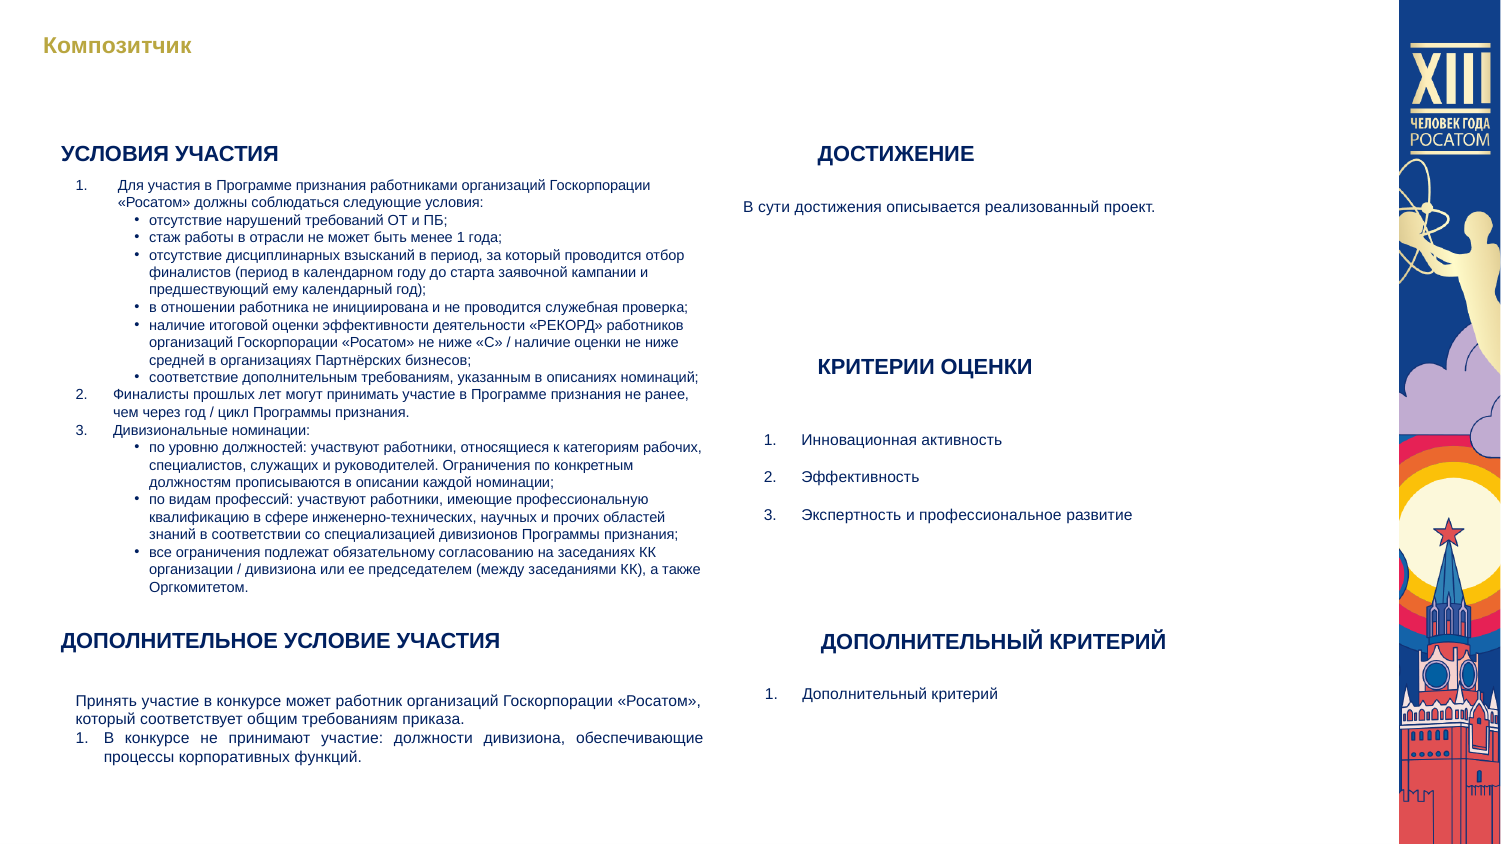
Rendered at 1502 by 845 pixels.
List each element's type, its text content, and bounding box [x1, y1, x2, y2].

text_box ДОПОЛНИТЕЛЬНОЕ УСЛОВИЕ УЧАСТИЯ [60, 613, 652, 656]
text_box Для участия в Программе признания работниками организаций Госкорпорации «Росатом» должны соблюдаться следующие условия: отсутствие нарушений требований ОТ и ПБ; стаж работы в отрасли не может быть менее 1 года; отсутствие дисциплинарных взысканий в период, за который проводится отбор финалистов (период в календарном году до старта заявочной кампании и предшествующий ему календарный год); в отношении работника не инициирована и не проводится служебная проверка; наличие итоговой оценки эффективности деятельности «РЕКОРД» работников организаций Госкорпорации «Росатом» не ниже «С» / наличие оценки не ниже средней в организациях Партнёрских бизнесов; соответствие дополнительным требованиям, указанным в описаниях номинаций; Финалисты прошлых лет могут принимать участие в Программе признания не ранее, чем через год / цикл Программы признания. Дивизиональные номинации: по уровню должностей: участвуют работники, относящиеся к категориям рабочих, специалистов, служащих и руководителей. Ограничения по конкретным должностям прописываются в описании каждой номинации; по видам профессий: участвуют работники, имеющие профессиональную квалификацию в сфере инженерно-технических, научных и прочих областей знаний в соответствии со специализацией дивизионов Программы признания; все ограничения подлежат обязательному согласованию на заседаниях КК организации / дивизиона или ее председателем (между заседаниями КК), а также Оргкомитетом. [60, 168, 727, 603]
text_box КРИТЕРИИ ОЦЕНКИ [817, 339, 1168, 381]
text_box ДОСТИЖЕНИЕ [817, 126, 1168, 168]
text_box УСЛОВИЯ УЧАСТИЯ [60, 126, 411, 169]
text_box Композитчик [28, 23, 1402, 66]
text_box В сути достижения описывается реализованный проект. [728, 189, 1401, 224]
picture [0, 0, 1501, 844]
text_box Инновационная активность Эффективность Экспертность и профессиональное развитие [748, 422, 1401, 531]
text_box Принять участие в конкурсе может работник организаций Госкорпорации «Росатом», который соответствует общим требованиям приказа. В конкурсе не принимают участие: должности дивизиона, обеспечивающие процессы корпоративных функций. [60, 682, 719, 773]
text_box Дополнительный критерий [749, 676, 1401, 748]
text_box ДОПОЛНИТЕЛЬНЫЙ КРИТЕРИЙ [820, 614, 1313, 673]
